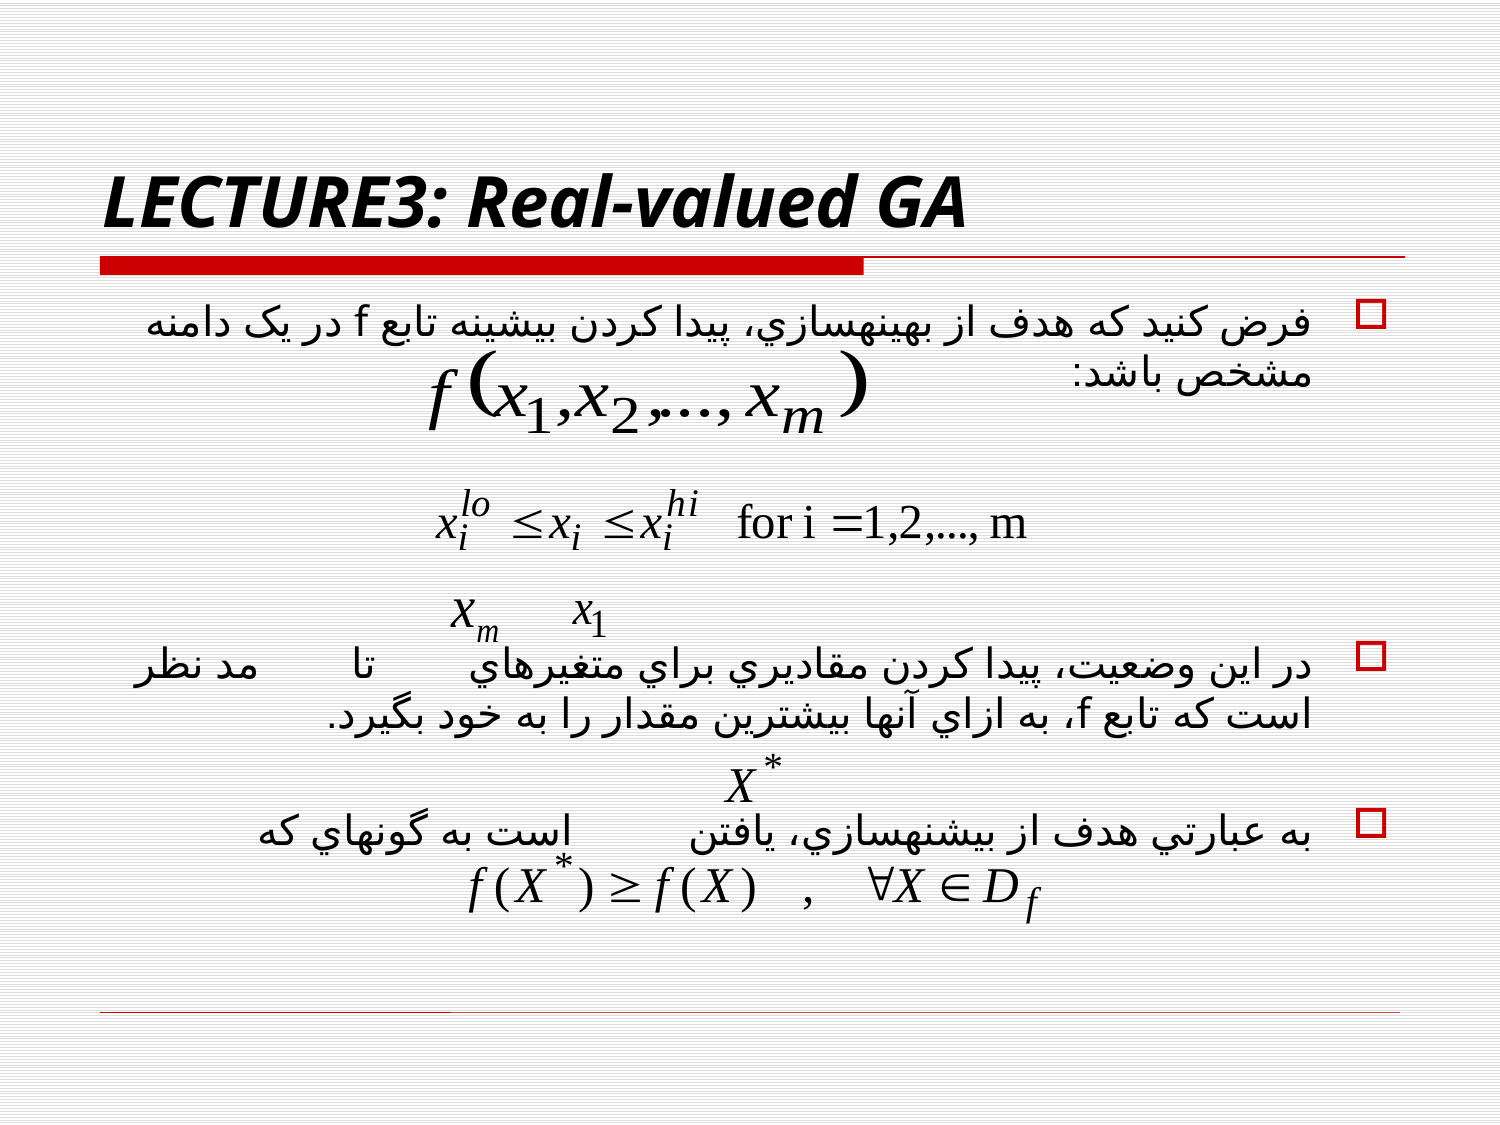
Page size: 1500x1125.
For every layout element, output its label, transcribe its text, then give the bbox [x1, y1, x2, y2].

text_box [424, 474, 1038, 563]
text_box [399, 349, 876, 451]
title LECTURE3: Real-valued GA [87, 137, 1400, 250]
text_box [562, 574, 613, 651]
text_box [440, 567, 510, 658]
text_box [449, 837, 1058, 938]
list فرض کنيد که هدف از بهينه­سازي، پيدا کردن بيشينه تابع f در يک دامنه مشخص باشد: در اين وضعيت، پيدا کردن مقاديري براي متغيرهاي تا مد نظر است که تابع f، به ازاي آنها بيشترين مقدار را به خود بگيرد. به عبارتي هدف از بيشنه­سازي، يافتن است به گونه­اي که [92, 287, 1406, 1050]
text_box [712, 737, 792, 813]
